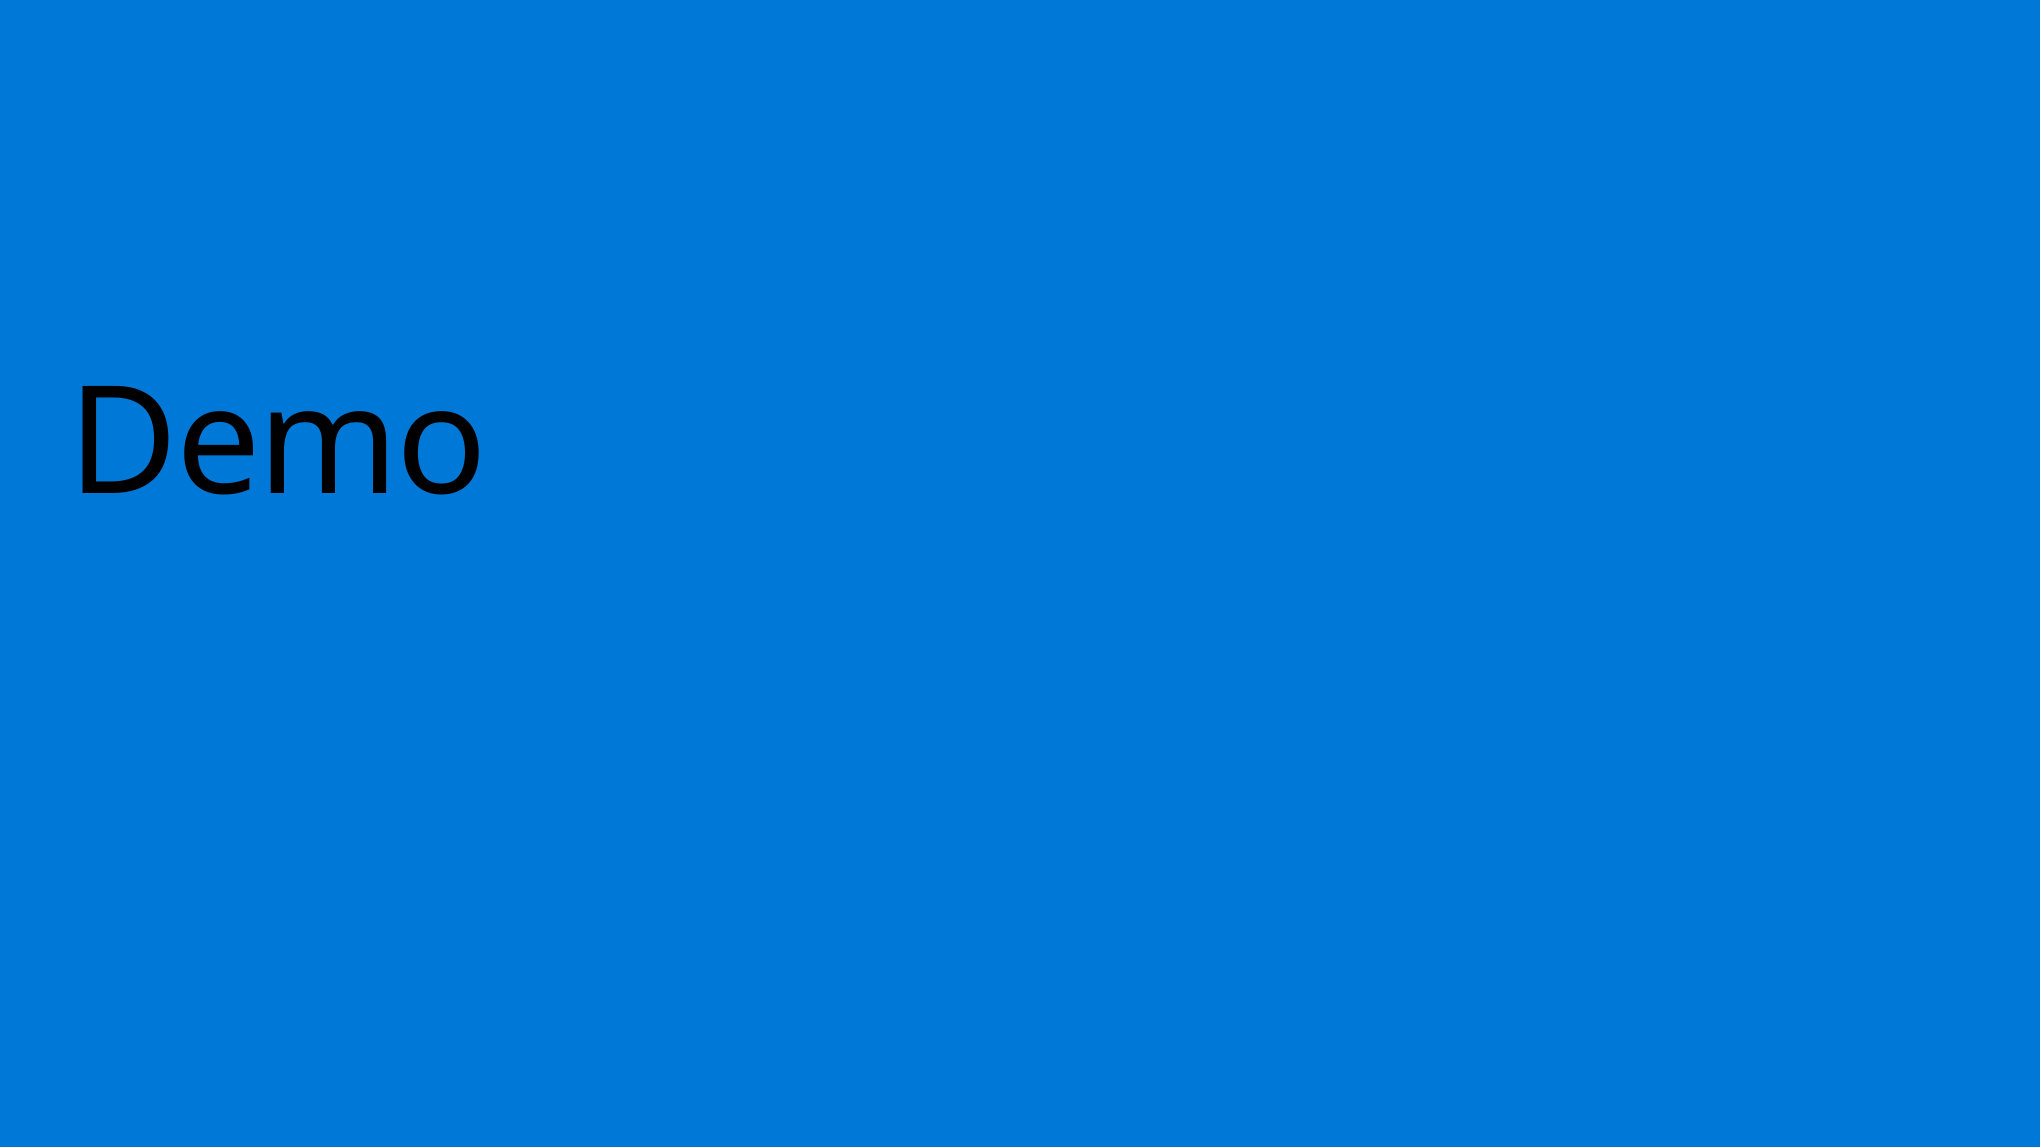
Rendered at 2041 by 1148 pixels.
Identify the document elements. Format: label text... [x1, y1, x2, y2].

title Demo [45, 348, 1695, 543]
